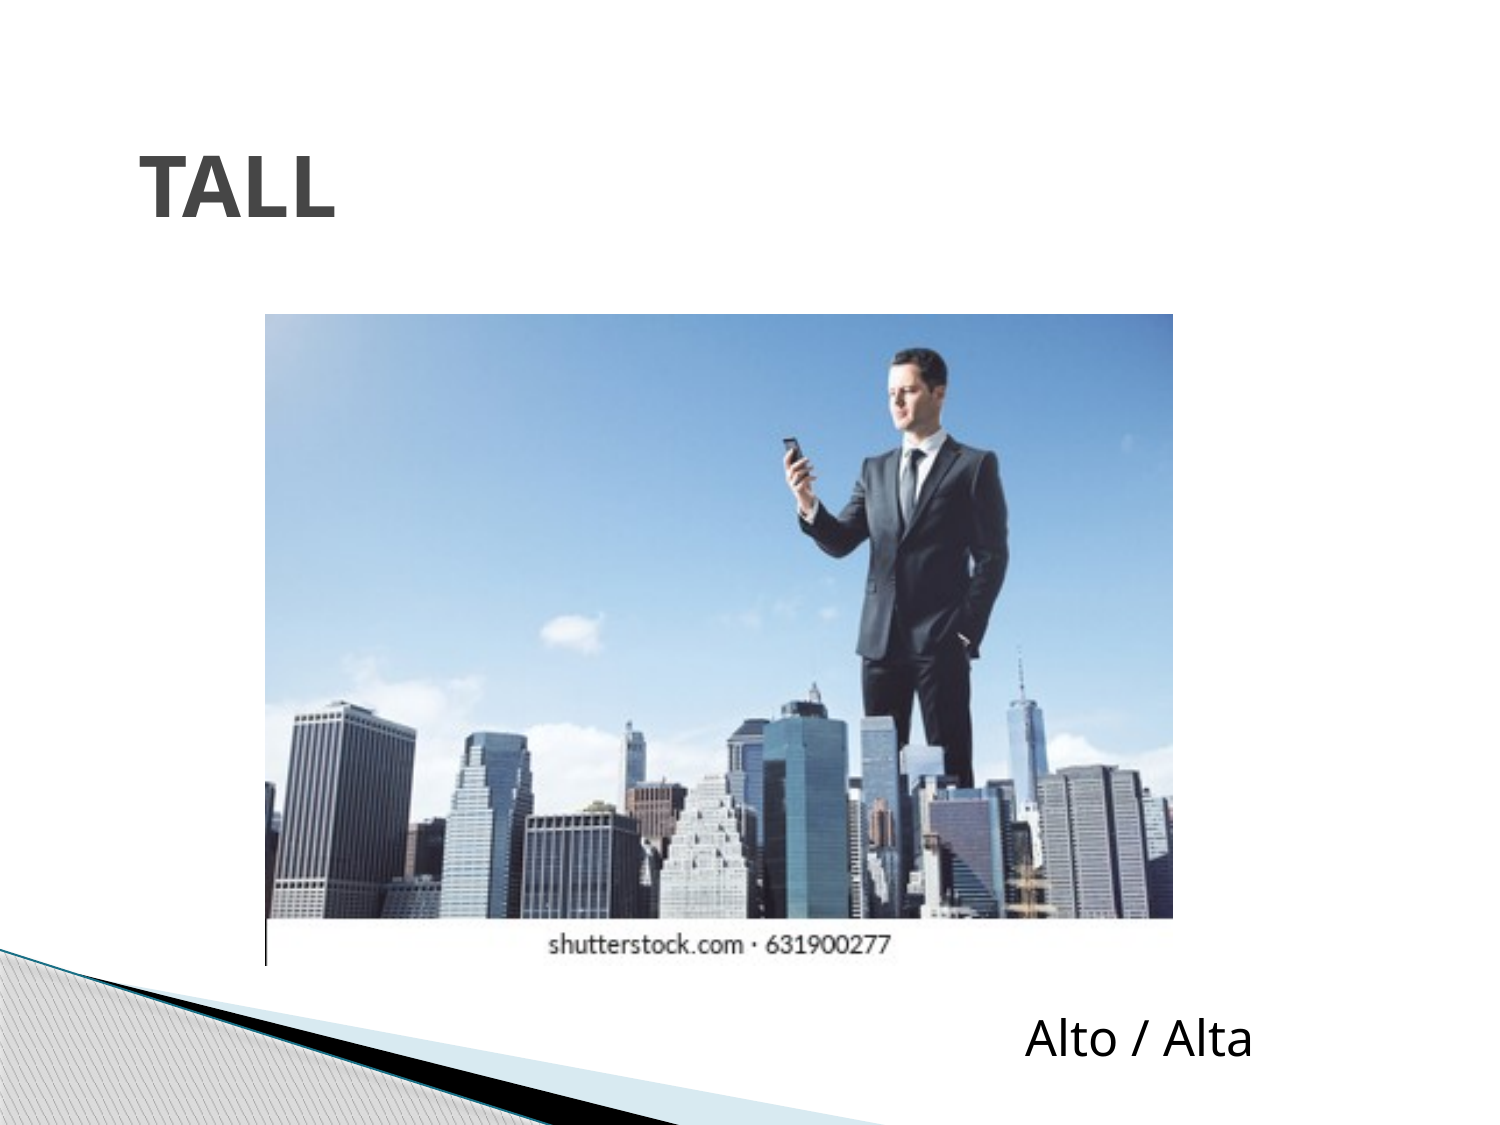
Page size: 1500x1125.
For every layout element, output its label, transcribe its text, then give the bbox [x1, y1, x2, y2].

text_box Alto / Alta [1010, 999, 1270, 1075]
title TALL [123, 90, 1474, 278]
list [265, 314, 1174, 966]
